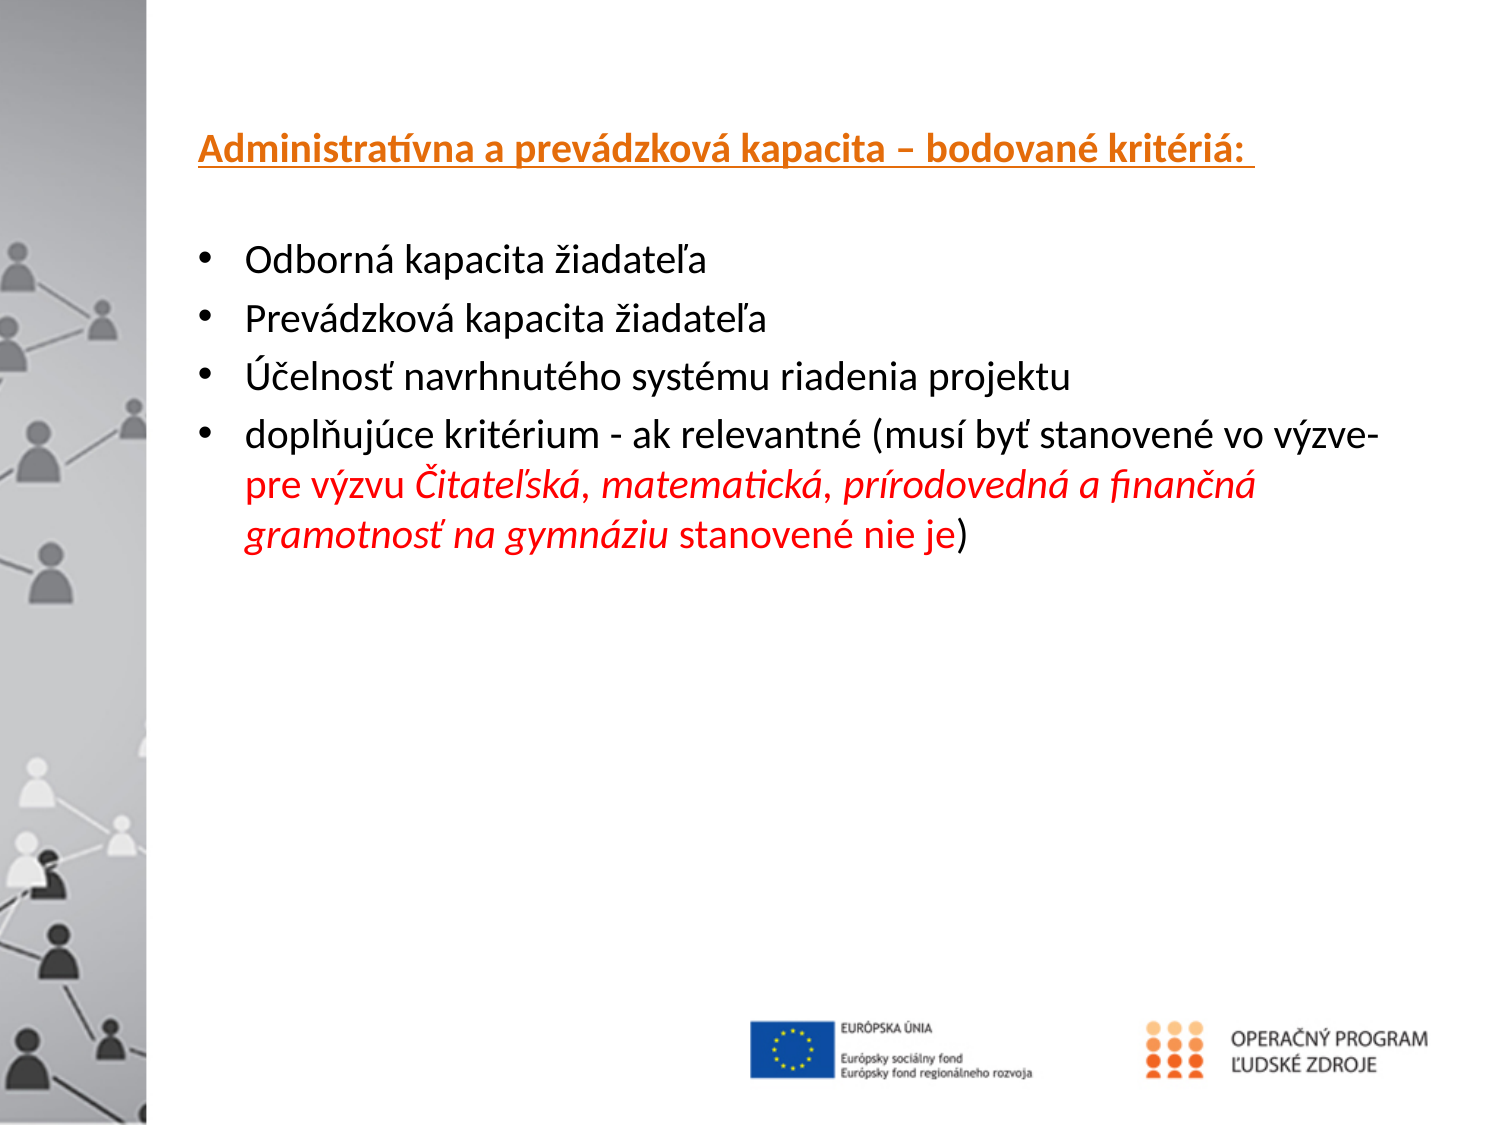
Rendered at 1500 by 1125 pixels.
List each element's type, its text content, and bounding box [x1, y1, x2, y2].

picture [0, 0, 1500, 1125]
list Administratívna a prevádzková kapacita – bodované kritériá: Odborná kapacita žiadateľa Prevádzková kapacita žiadateľa Účelnosť navrhnutého systému riadenia projektu doplňujúce kritérium - ak relevantné (musí byť stanovené vo výzve- pre výzvu Čitateľská, matematická, prírodovedná a finančná gramotnosť na gymnáziu stanovené nie je) [182, 113, 1421, 988]
